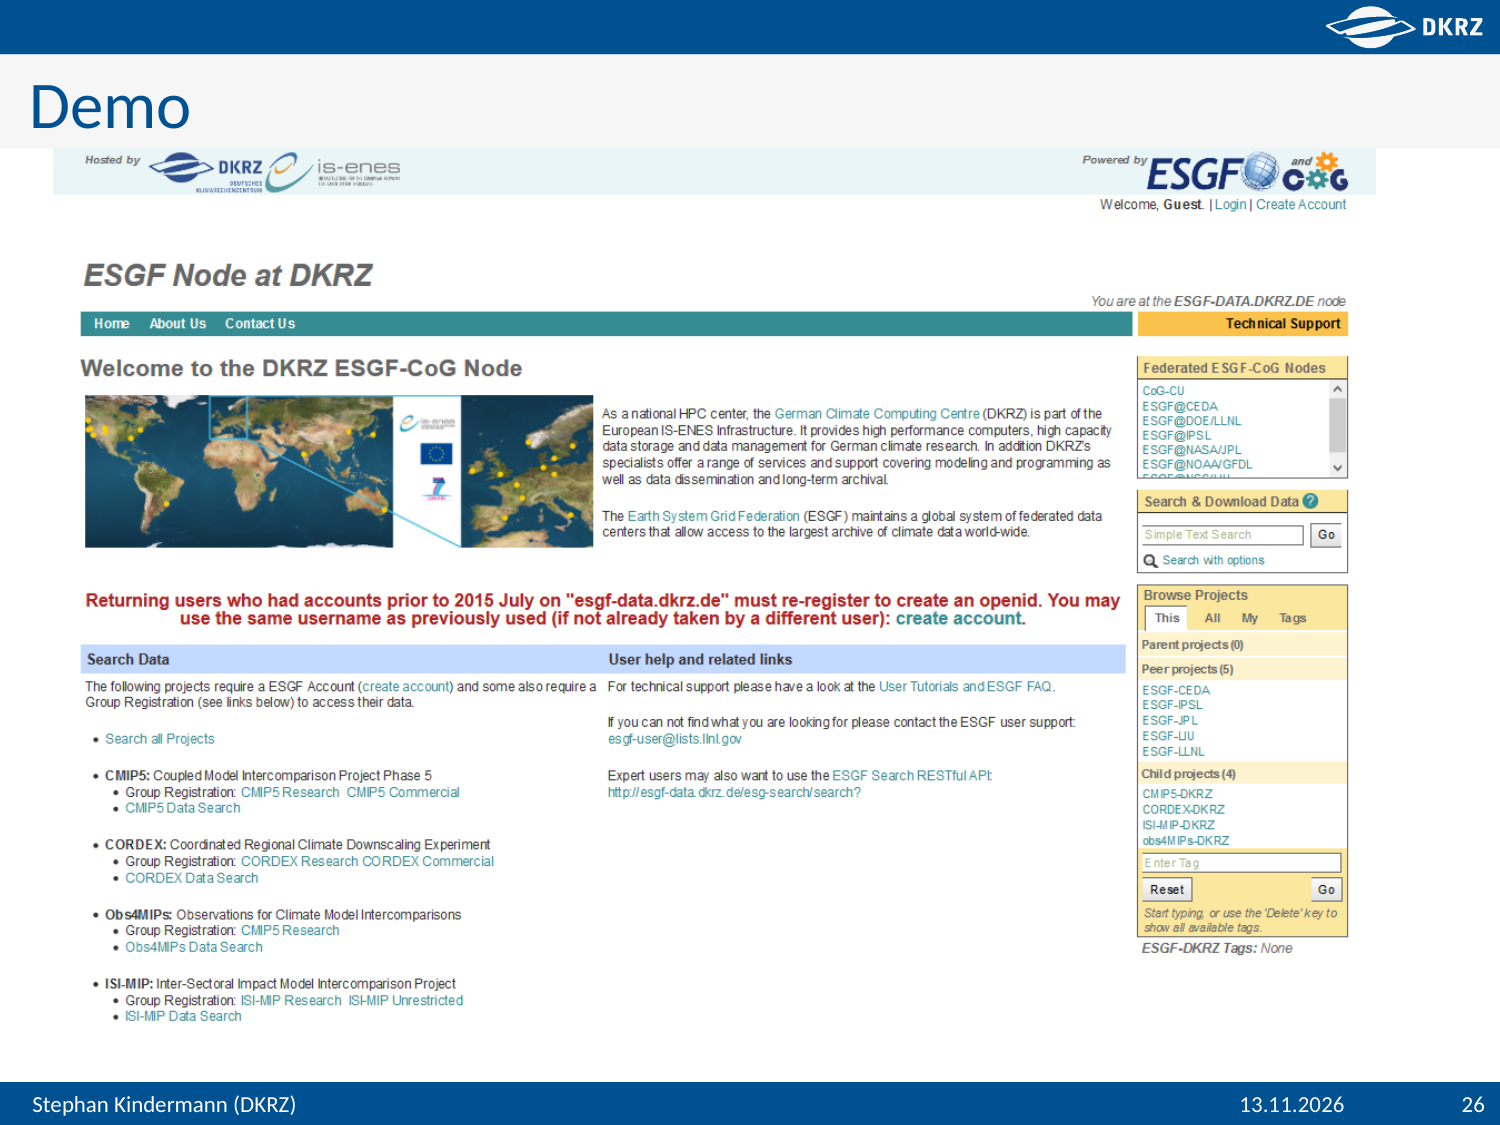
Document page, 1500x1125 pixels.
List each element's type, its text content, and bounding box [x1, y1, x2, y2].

title Demo [0, 54, 1500, 149]
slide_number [1187, 1089, 1360, 1125]
picture [52, 148, 1377, 1081]
slide_number 26 [1376, 1082, 1500, 1125]
